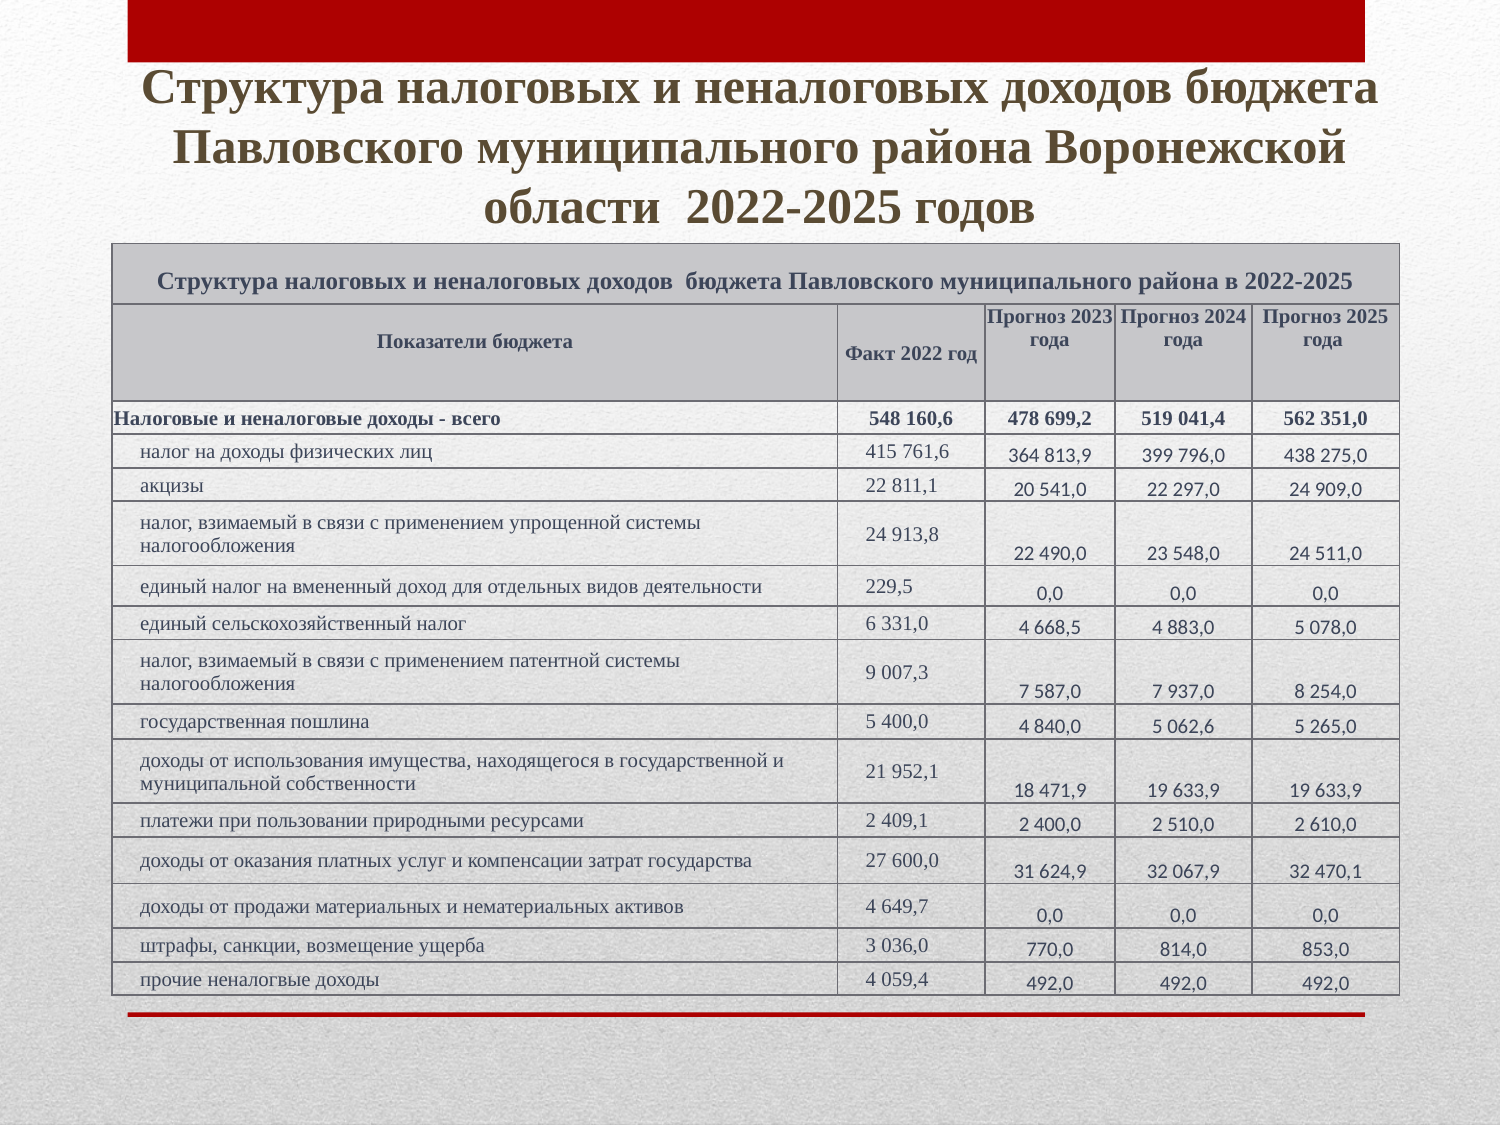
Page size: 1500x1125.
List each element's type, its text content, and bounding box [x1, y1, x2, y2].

table_cell налог, взимаемый в связи с применением патентной системы налогообложения [113, 640, 837, 703]
table_cell доходы от использования имущества, находящегося в государственной и муниципальной собственности [113, 740, 837, 802]
table_cell акцизы [113, 469, 837, 500]
table_cell 2 510,0 [1116, 804, 1251, 836]
table_cell Прогноз 2023 года [986, 305, 1114, 400]
table_cell 770,0 [986, 929, 1114, 961]
table_cell 24 909,0 [1253, 469, 1399, 500]
table_cell 5 400,0 [838, 705, 984, 738]
table_cell прочие неналогвые доходы [113, 963, 837, 994]
table_cell 22 490,0 [986, 502, 1114, 565]
table_cell 32 470,1 [1253, 838, 1399, 883]
table_cell 23 548,0 [1116, 502, 1251, 565]
table_cell 0,0 [1116, 884, 1251, 927]
table_cell 492,0 [1116, 963, 1251, 994]
table_cell Факт 2022 год [838, 305, 984, 400]
table_cell Прогноз 2024 года [1116, 305, 1251, 400]
table_cell 22 297,0 [1116, 469, 1251, 500]
table_header Структура налоговых и неналоговых доходов бюджета Павловского муниципального района в 2022-2025 [113, 244, 1399, 303]
table_cell Показатели бюджета [113, 305, 837, 400]
table_cell 32 067,9 [1116, 838, 1251, 883]
table_cell 0,0 [1253, 884, 1399, 927]
table_cell 22 811,1 [838, 469, 984, 500]
table_cell 492,0 [986, 963, 1114, 994]
table_cell 814,0 [1116, 929, 1251, 961]
table_cell 364 813,9 [986, 435, 1114, 467]
table_cell 24 913,8 [838, 502, 984, 565]
table_cell 415 761,6 [838, 435, 984, 467]
table_cell 492,0 [1253, 963, 1399, 994]
table_cell 21 952,1 [838, 740, 984, 802]
table_cell 4 840,0 [986, 705, 1114, 738]
table_cell 0,0 [1116, 566, 1251, 605]
table_cell 519 041,4 [1116, 402, 1251, 433]
table_cell единый налог на вмененный доход для отдельных видов деятельности [113, 566, 837, 605]
table_cell 2 400,0 [986, 804, 1114, 836]
table_cell 2 409,1 [838, 804, 984, 836]
table_cell доходы от продажи материальных и нематериальных активов [113, 884, 837, 927]
table_cell Налоговые и неналоговые доходы - всего [113, 402, 837, 433]
table_cell 20 541,0 [986, 469, 1114, 500]
table_cell 399 796,0 [1116, 435, 1251, 467]
table_cell 4 059,4 [838, 963, 984, 994]
table_cell налог на доходы физических лиц [113, 435, 837, 467]
table_cell 3 036,0 [838, 929, 984, 961]
table_cell 4 649,7 [838, 884, 984, 927]
table_cell 18 471,9 [986, 740, 1114, 802]
table_cell 548 160,6 [838, 402, 984, 433]
table_cell 19 633,9 [1116, 740, 1251, 802]
list Структура налоговых и неналоговых доходов бюджета Павловского муниципального района Воронежской области 2022-2025 годов [64, 30, 1447, 256]
table_cell 5 265,0 [1253, 705, 1399, 738]
table_cell 4 883,0 [1116, 607, 1251, 639]
table_cell платежи при пользовании природными ресурсами [113, 804, 837, 836]
table_cell 438 275,0 [1253, 435, 1399, 467]
table_cell 5 078,0 [1253, 607, 1399, 639]
table_cell 0,0 [986, 566, 1114, 605]
table_cell 562 351,0 [1253, 402, 1399, 433]
table_cell 478 699,2 [986, 402, 1114, 433]
table_cell 31 624,9 [986, 838, 1114, 883]
table_cell единый сельскохозяйственный налог [113, 607, 837, 639]
table_cell 4 668,5 [986, 607, 1114, 639]
table_cell штрафы, санкции, возмещение ущерба [113, 929, 837, 961]
table_cell 19 633,9 [1253, 740, 1399, 802]
table_cell 6 331,0 [838, 607, 984, 639]
table_cell Прогноз 2025 года [1253, 305, 1399, 400]
table_cell 853,0 [1253, 929, 1399, 961]
table_cell налог, взимаемый в связи с применением упрощенной системы налогообложения [113, 502, 837, 565]
table_cell 7 937,0 [1116, 640, 1251, 703]
table_cell 2 610,0 [1253, 804, 1399, 836]
table_cell 5 062,6 [1116, 705, 1251, 738]
table_cell 0,0 [1253, 566, 1399, 605]
table_cell государственная пошлина [113, 705, 837, 738]
table_cell 24 511,0 [1253, 502, 1399, 565]
table_cell 7 587,0 [986, 640, 1114, 703]
table_cell 9 007,3 [838, 640, 984, 703]
table_cell 8 254,0 [1253, 640, 1399, 703]
table_cell 27 600,0 [838, 838, 984, 883]
table_cell доходы от оказания платных услуг и компенсации затрат государства [113, 838, 837, 883]
table_cell 229,5 [838, 566, 984, 605]
table_cell 0,0 [986, 884, 1114, 927]
